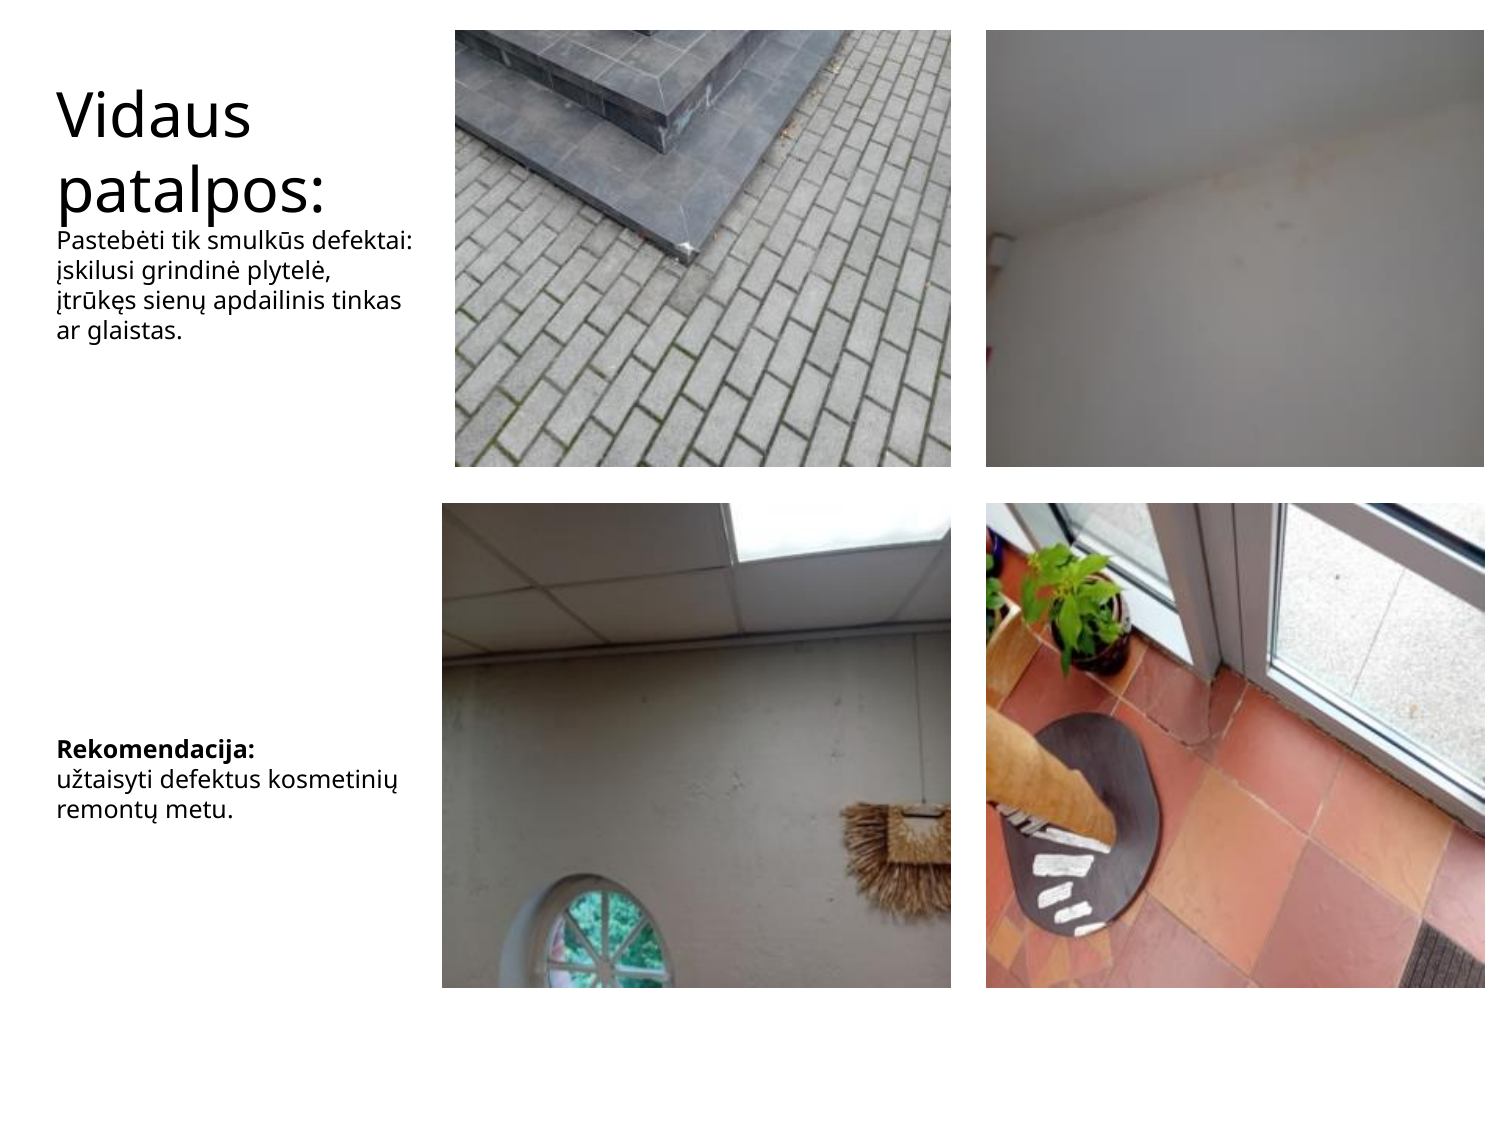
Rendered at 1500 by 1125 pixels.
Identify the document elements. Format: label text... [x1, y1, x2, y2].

picture [454, 30, 951, 467]
title Vidaus patalpos: Pastebėti tik smulkūs defektai: įskilusi grindinė plytelė, įtrūkęs sienų apdailinis tinkas ar glaistas. Rekomendacija: užtaisyti defektus kosmetinių remontų metu. [41, 45, 432, 965]
picture [442, 503, 951, 988]
picture [985, 503, 1485, 988]
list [985, 30, 1485, 467]
